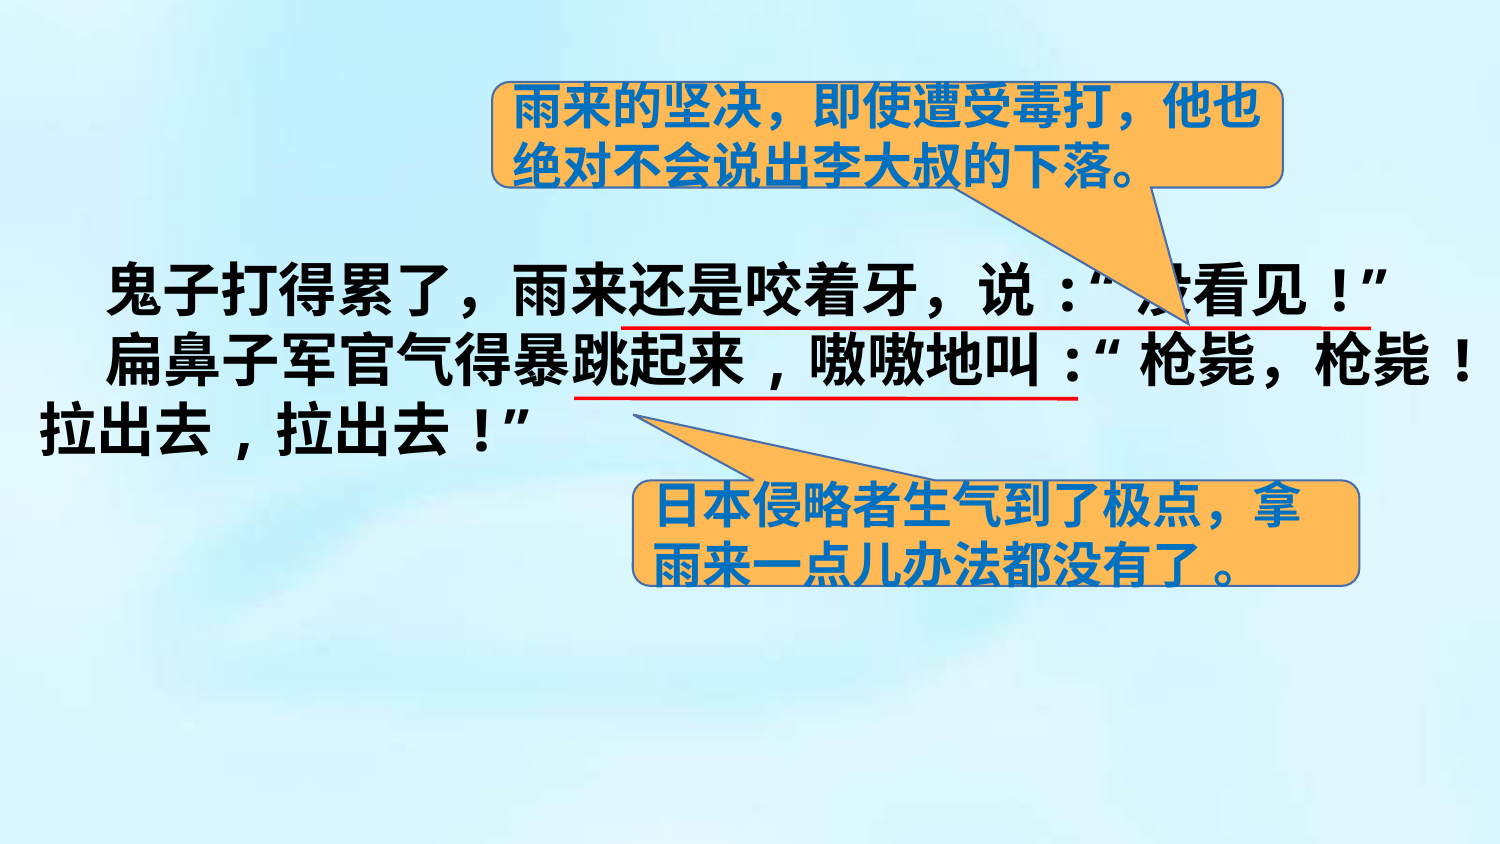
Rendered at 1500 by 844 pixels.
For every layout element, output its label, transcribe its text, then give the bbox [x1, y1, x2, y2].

picture [0, 0, 1500, 844]
text_box 日本侵略者生气到了极点，拿雨来一点儿办法都没有了 。 [631, 413, 1361, 587]
text_box 鬼子打得累了，雨来还是咬着牙，说:“没看见!” 扁鼻子军官气得暴跳起来,嗷嗷地叫:“枪毙，枪毙!拉出去,拉出去!” [23, 246, 1454, 471]
text_box 雨来的坚决，即使遭受毒打，他也绝对不会说出李大叔的下落。 [490, 80, 1284, 327]
